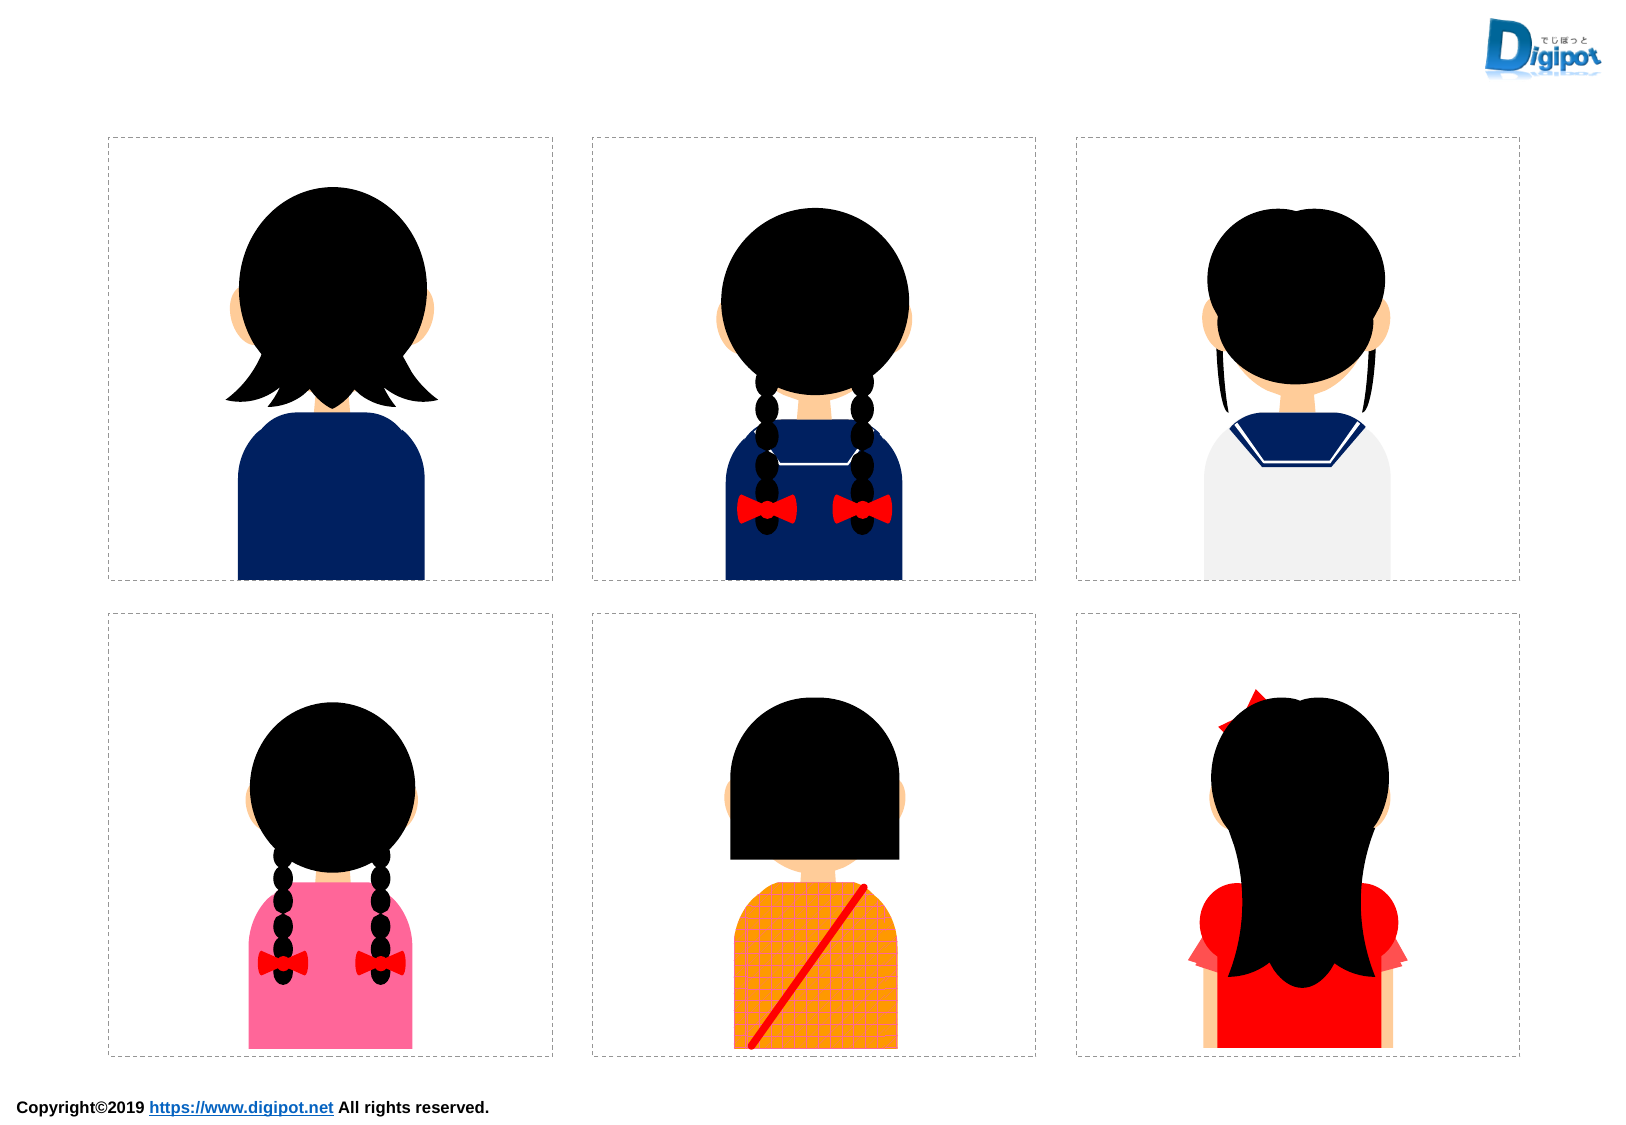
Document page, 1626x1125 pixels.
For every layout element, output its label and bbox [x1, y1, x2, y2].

text_box [246, 702, 418, 1049]
text_box [225, 186, 439, 580]
picture [1485, 18, 1602, 82]
text_box [1202, 208, 1391, 580]
text_box [1190, 692, 1406, 1048]
text_box [725, 697, 905, 1068]
text_box [717, 207, 912, 580]
